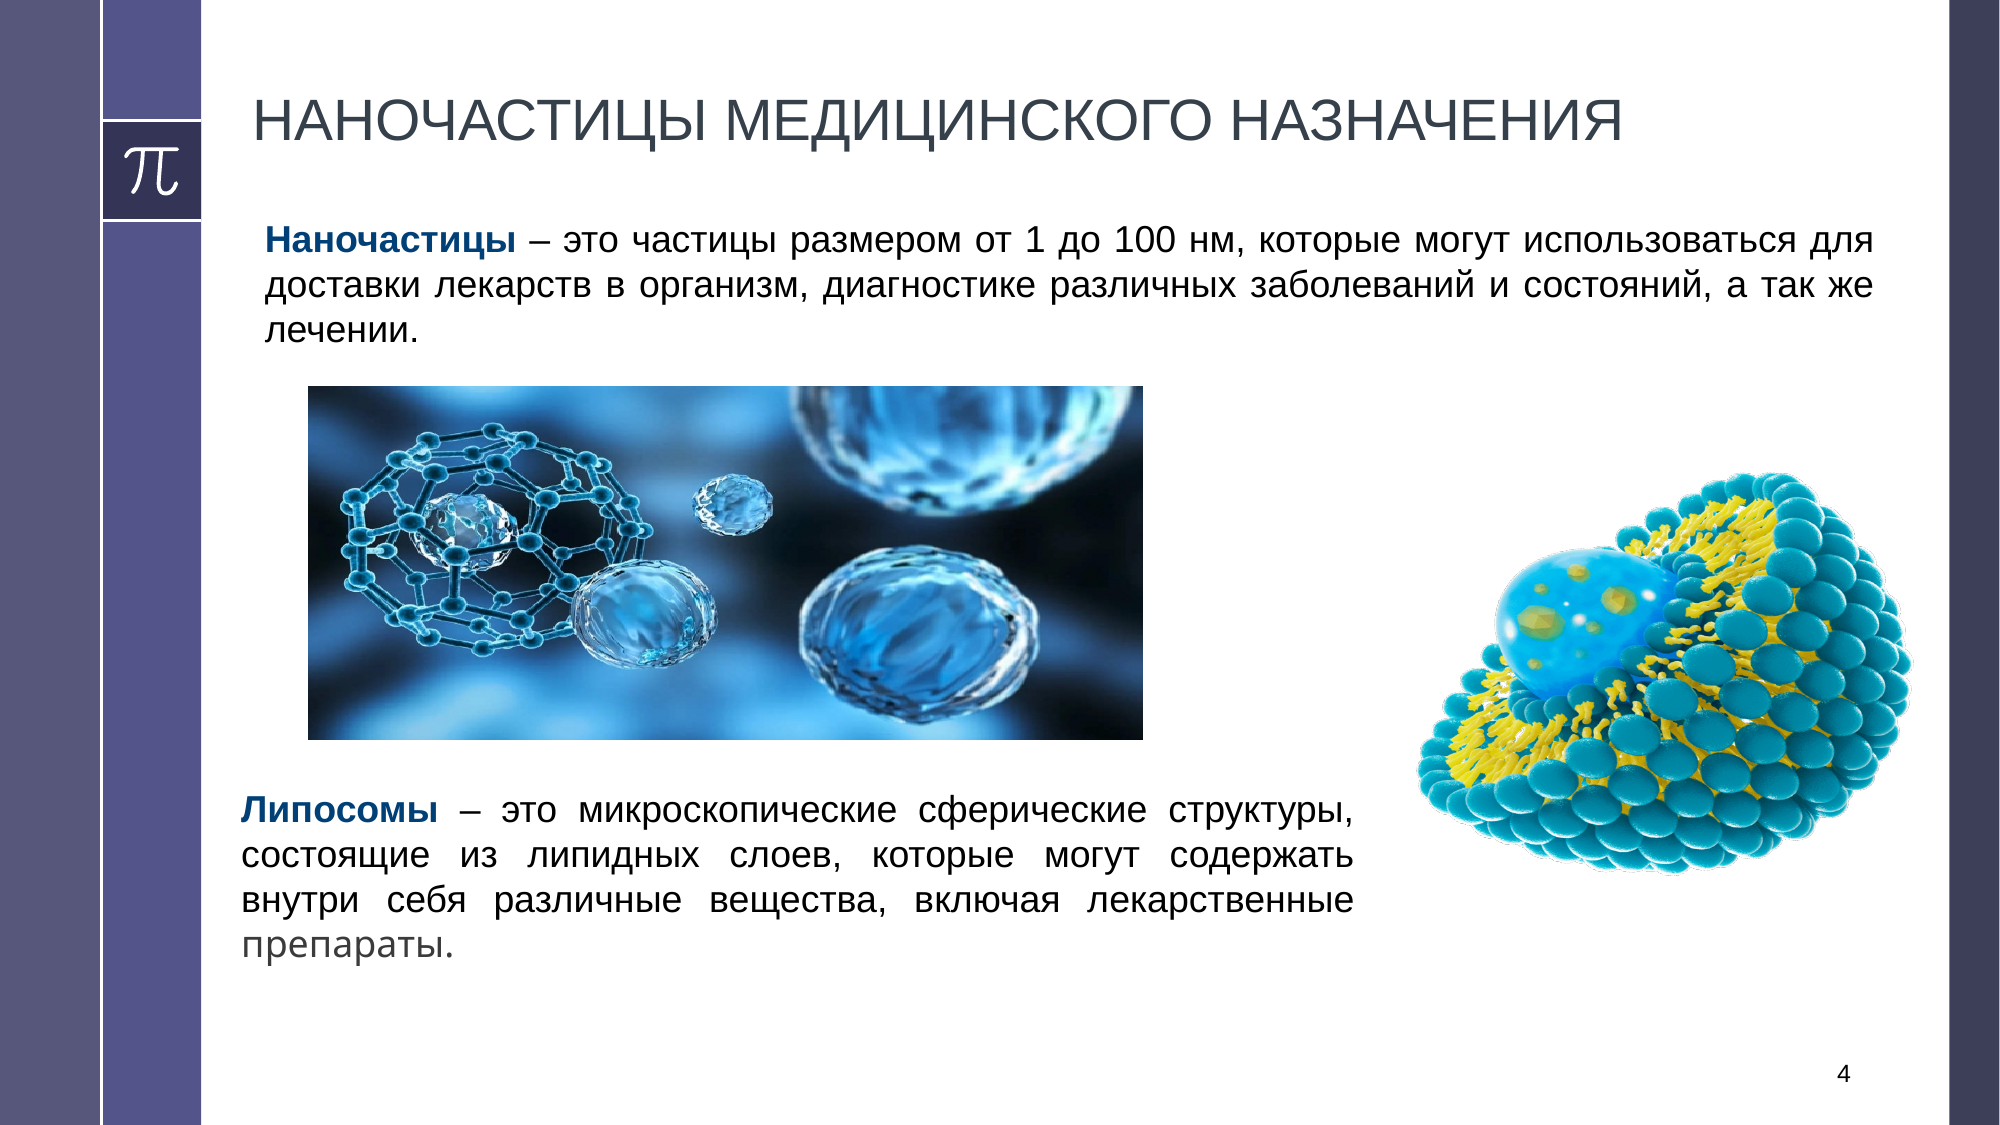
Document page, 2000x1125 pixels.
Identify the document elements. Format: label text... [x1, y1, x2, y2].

picture [1901, 495, 2000, 972]
picture [308, 386, 1143, 740]
picture [1315, 370, 1438, 847]
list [1438, 362, 1901, 978]
text_box Липосомы – это микроскопические сферические структуры, состоящие из липидных слоев, которые могут содержать внутри себя различные вещества, включая лекарственные препараты. [226, 777, 1370, 973]
text_box Наночастицы – это частицы размером от 1 до 100 нм, которые могут использоваться для доставки лекарств в организм, диагностике различных заболеваний и состояний, а так же лечении. [249, 207, 1891, 358]
text_box ‹#› [1766, 1042, 1867, 1103]
title НАНОЧАСТИЦЫ МЕДИЦИНСКОГО НАЗНАЧЕНИЯ [237, 0, 1937, 161]
